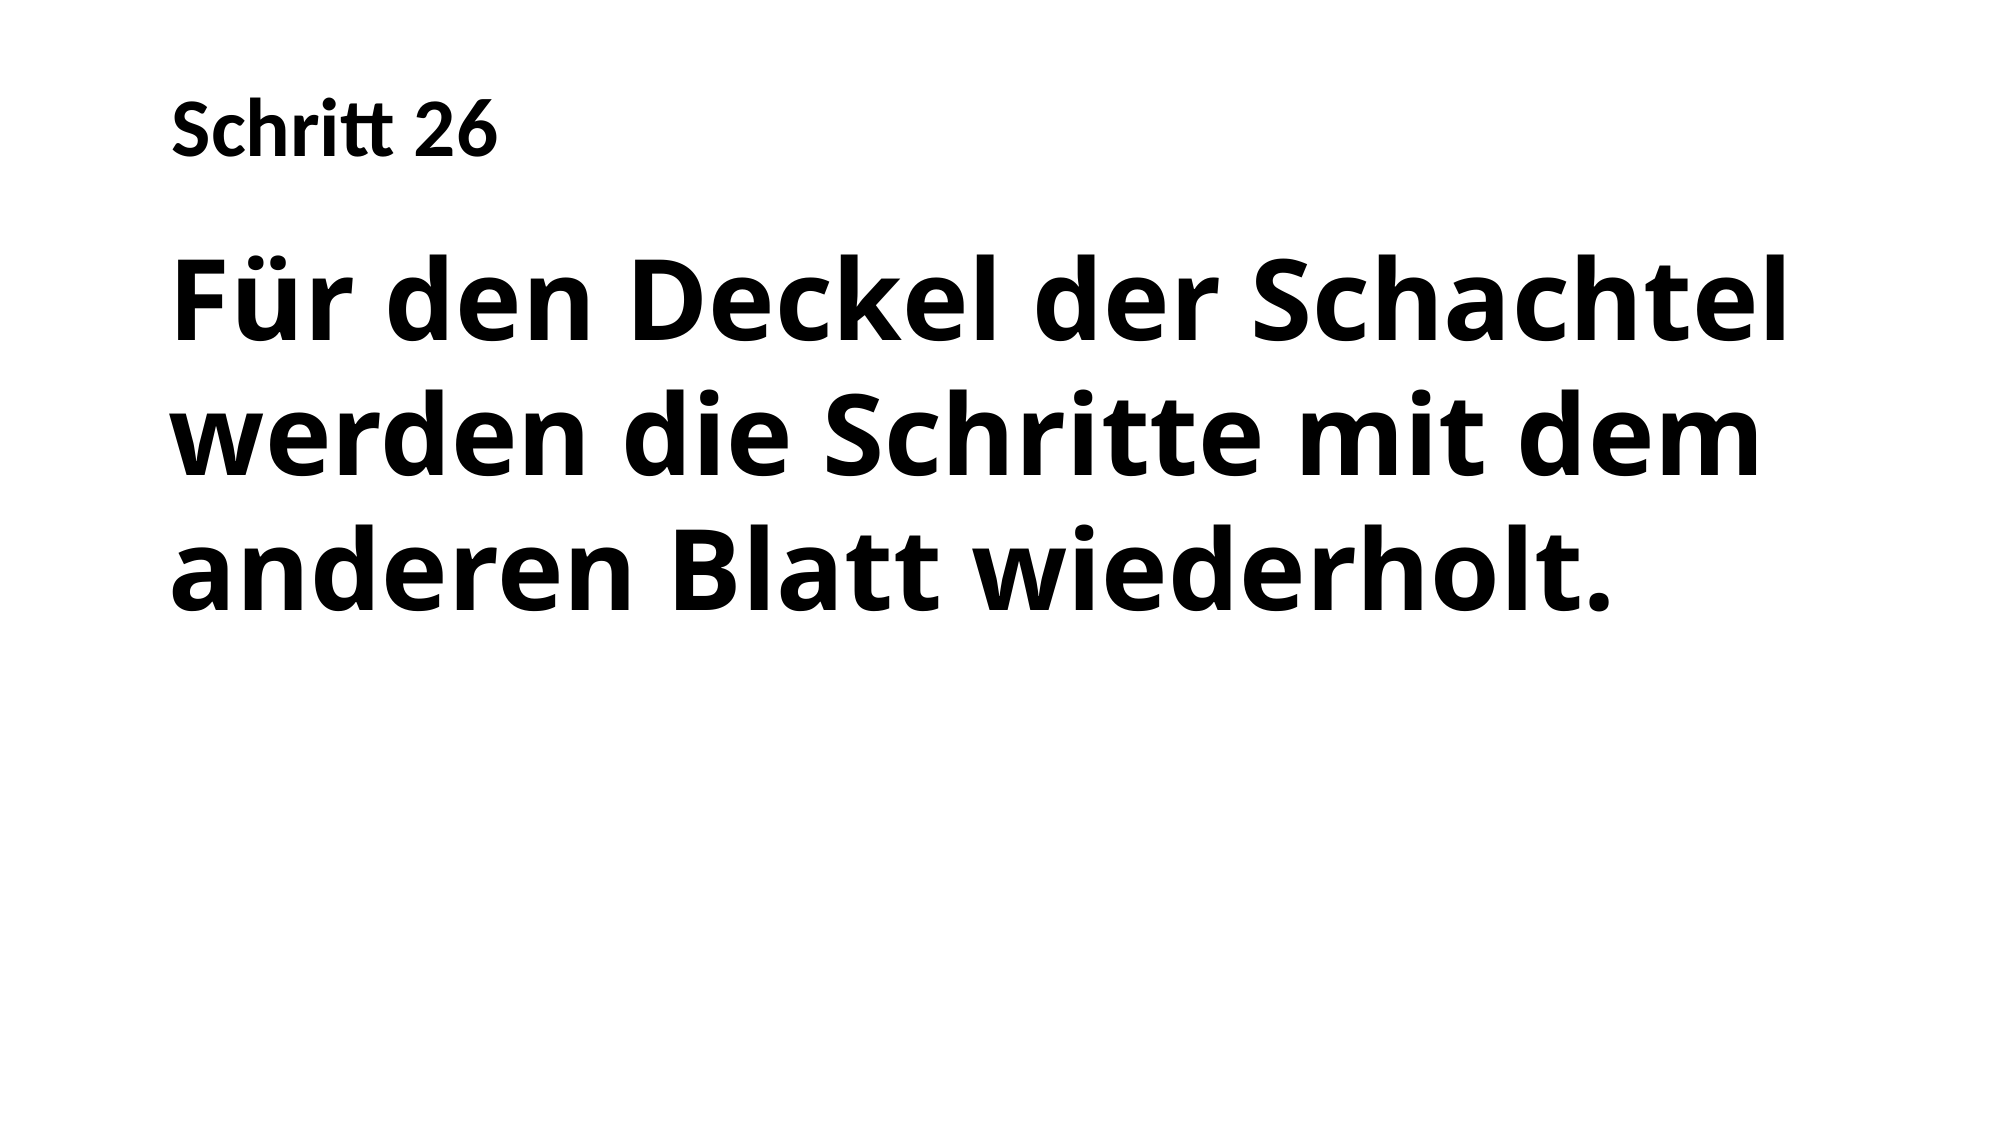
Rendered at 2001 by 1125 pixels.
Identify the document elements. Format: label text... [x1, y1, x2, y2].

text_box Für den Deckel der Schachtel werden die Schritte mit dem anderen Blatt wiederholt. [153, 220, 1885, 641]
text_box Schritt 26 [157, 59, 514, 181]
